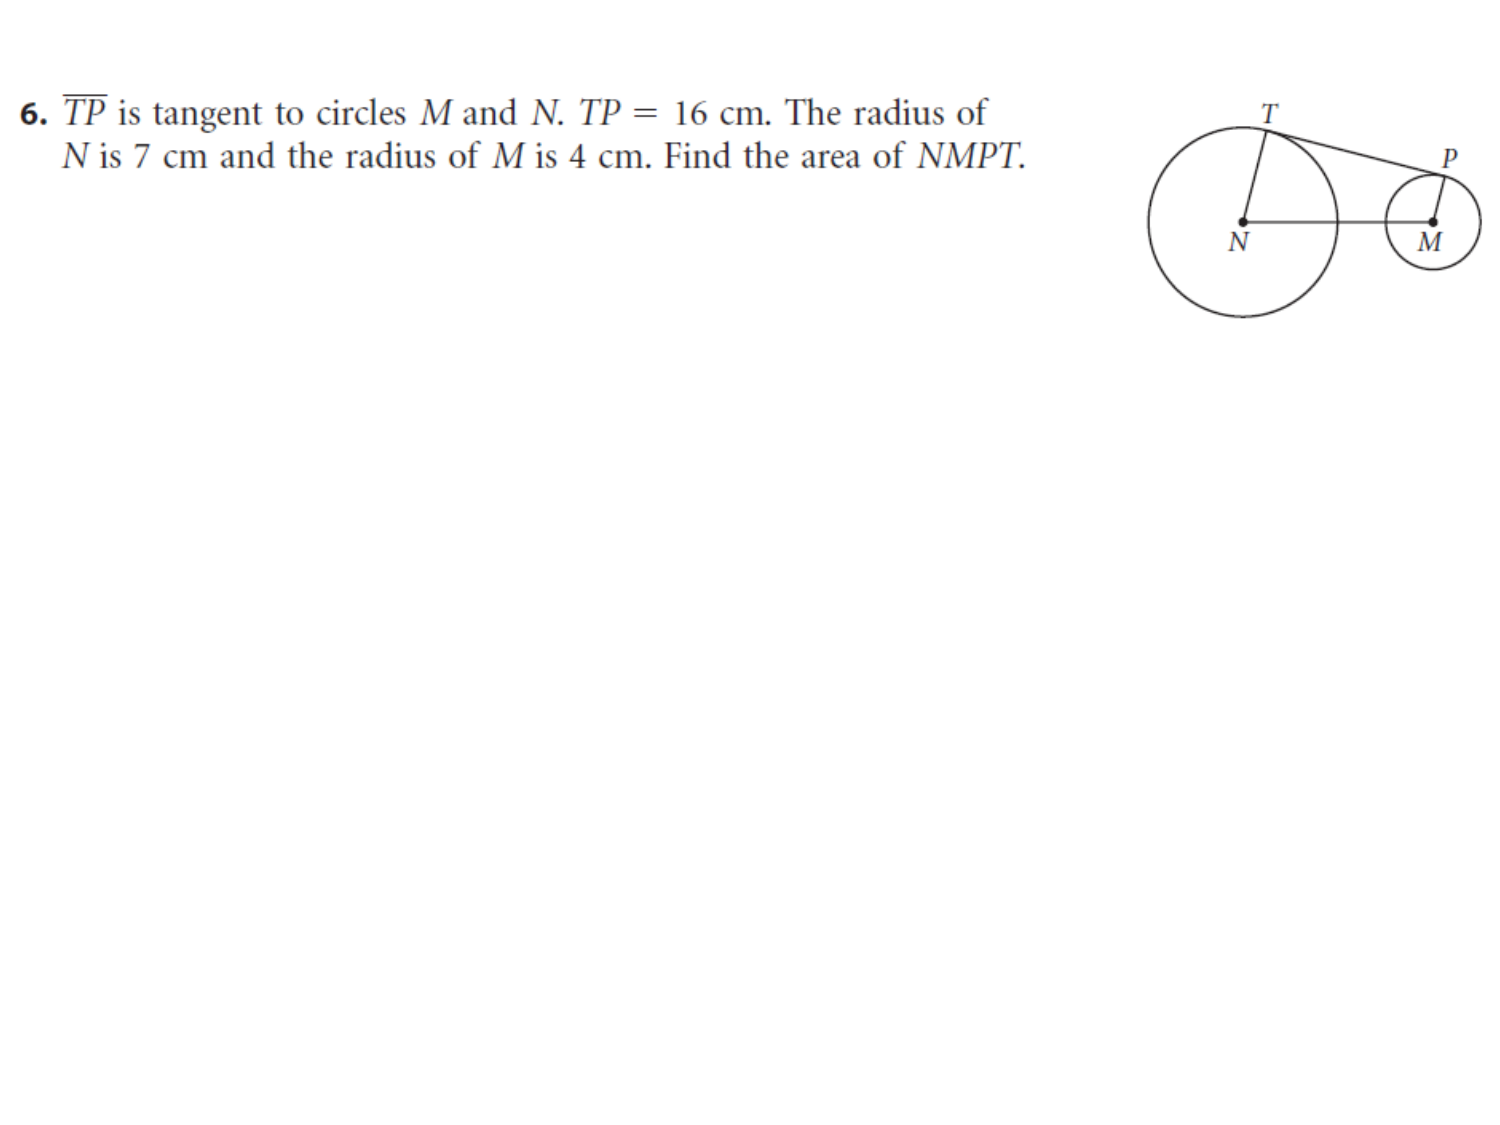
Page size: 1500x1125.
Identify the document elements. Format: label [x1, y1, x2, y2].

picture [3, 74, 1500, 327]
